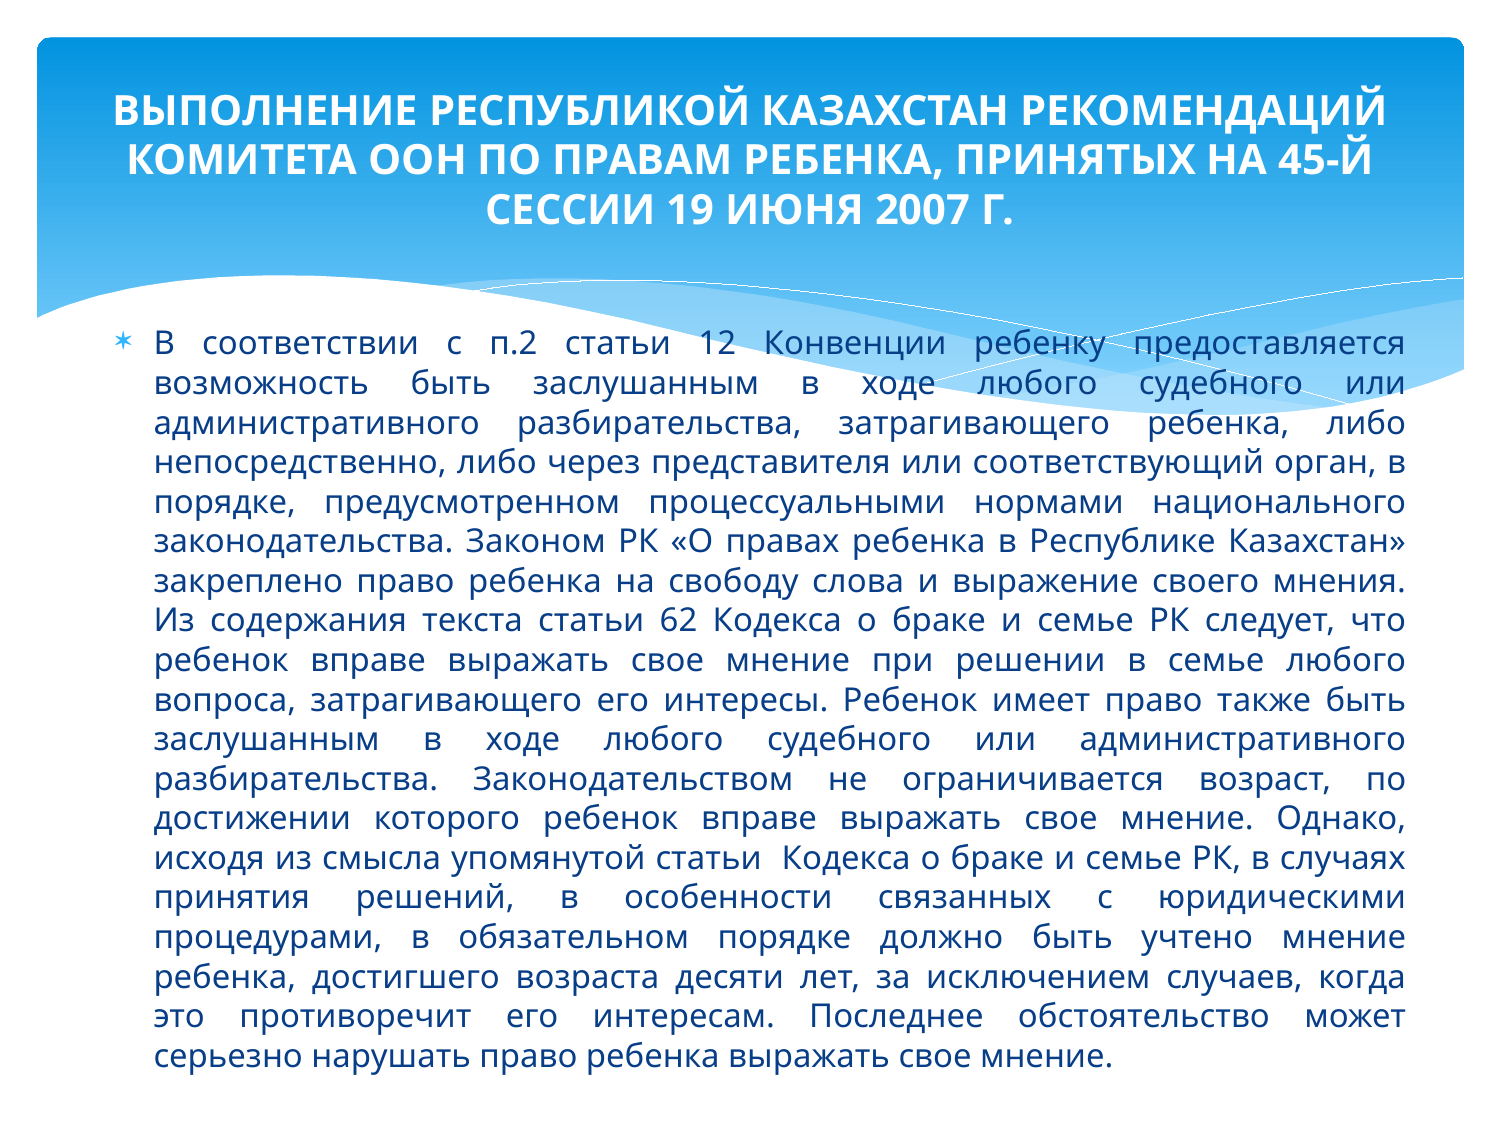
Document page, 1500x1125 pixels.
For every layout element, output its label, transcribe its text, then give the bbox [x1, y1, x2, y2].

title ВЫПОЛНЕНИЕ РЕСПУБЛИКОЙ КАЗАХСТАН РЕКОМЕНДАЦИЙ КОМИТЕТА ООН ПО ПРАВАМ РЕБЕНКА, ПРИНЯТЫХ НА 45-Й СЕССИИ 19 ИЮНЯ 2007 Г. [75, 55, 1425, 261]
list В соответствии с п.2 статьи 12 Конвенции ребенку предоставляется возможность быть заслушанным в ходе любого судебного или административного разбирательства, затрагивающего ребенка, либо непосредственно, либо через представителя или соответствующий орган, в порядке, предусмотренном процессуальными нормами национального законодательства. Законом РК «О правах ребенка в Республике Казахстан» закреплено право ребенка на свободу слова и выражение своего мнения. Из содержания текста статьи 62 Кодекса о браке и семье РК следует, что ребенок вправе выражать свое мнение при решении в семье любого вопроса, затрагивающего его интересы. Ребенок имеет право также быть заслушанным в ходе любого судебного или административного разбирательства. Законодательством не ограничивается возраст, по достижении которого ребенок вправе выражать свое мнение. Однако, исходя из смысла упомянутой статьи Кодекса о браке и семье РК, в случаях принятия решений, в особенности связанных с юридическими процедурами, в обязательном порядке должно быть учтено мнение ребенка, достигшего возраста десяти лет, за исключением случаев, когда это противоречит его интересам. Последнее обстоятельство может серьезно нарушать право ребенка выражать свое мнение. [100, 314, 1424, 1094]
